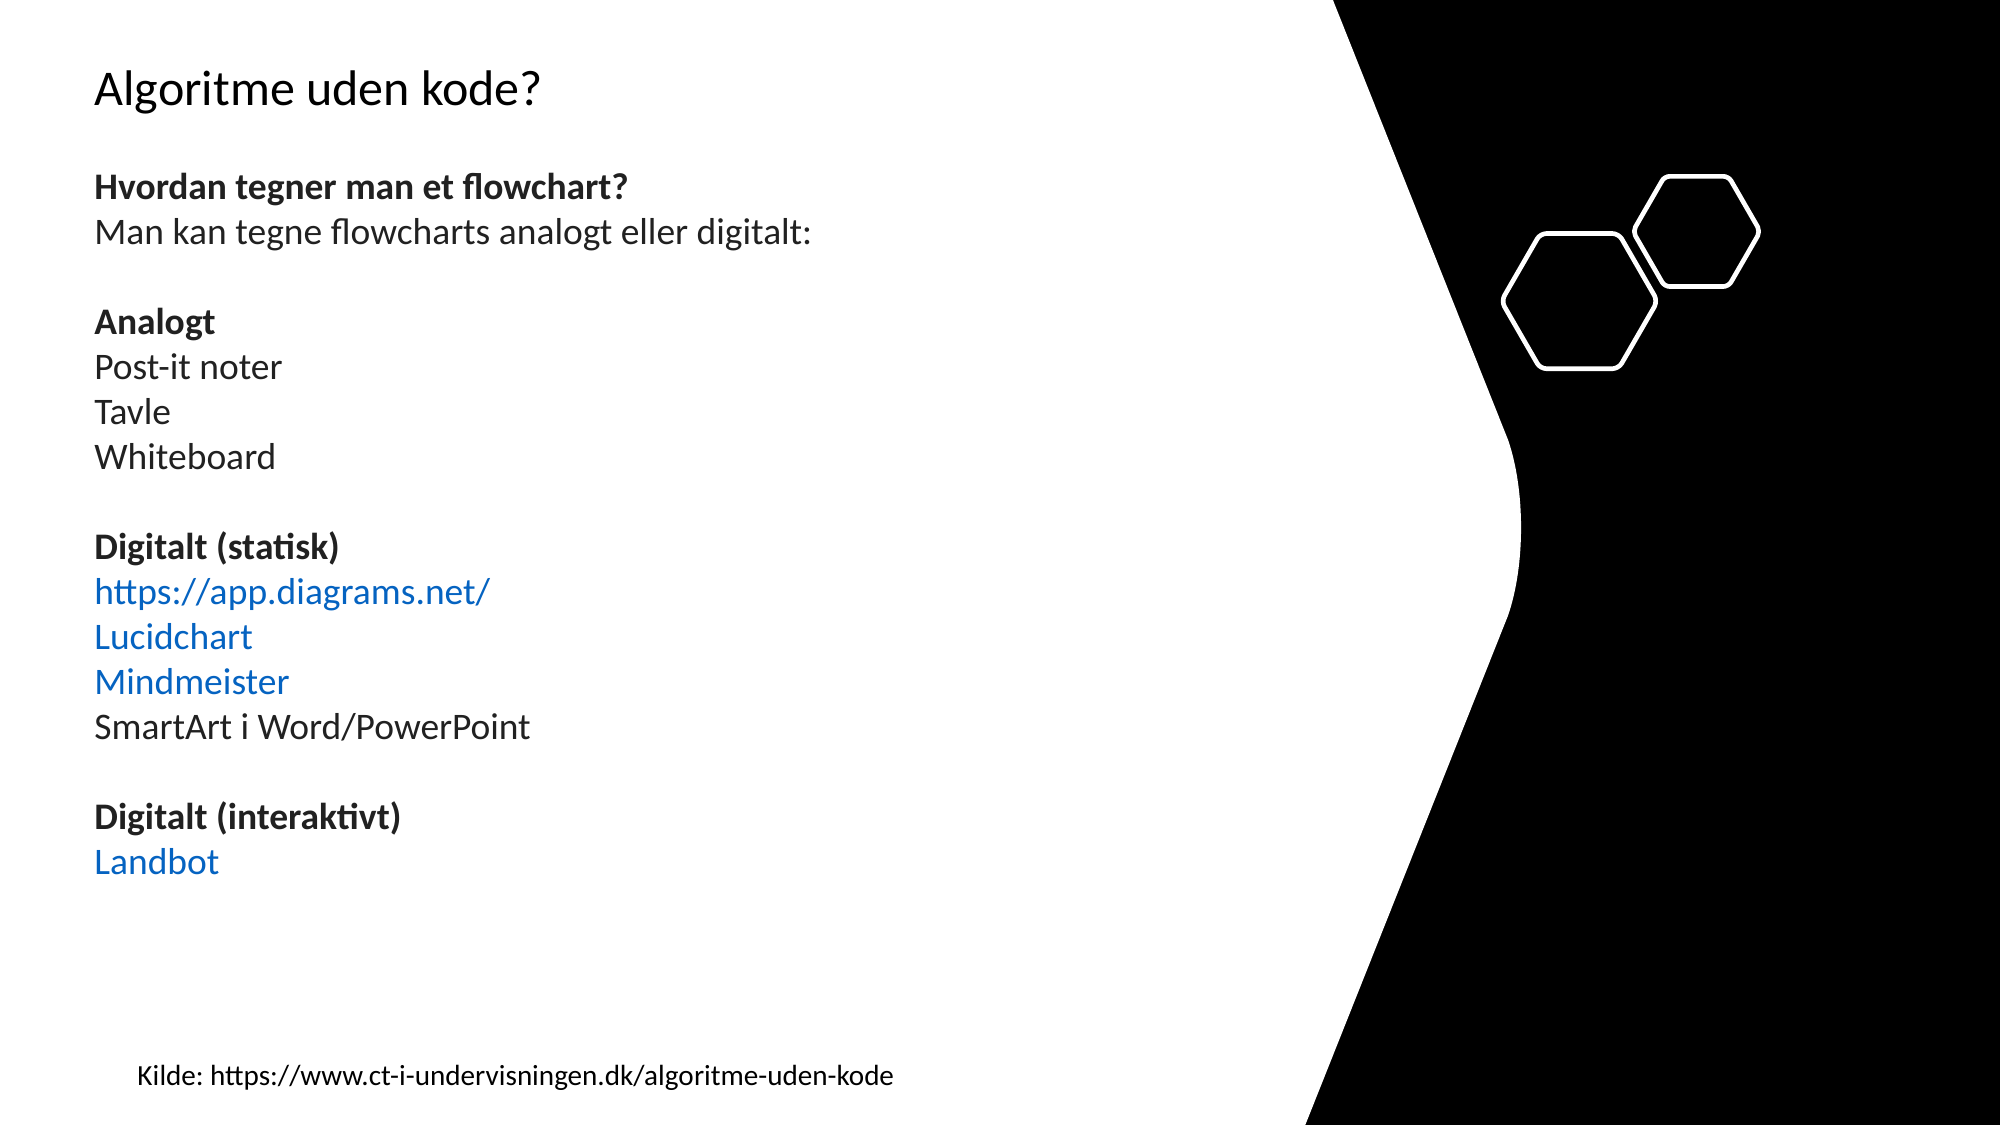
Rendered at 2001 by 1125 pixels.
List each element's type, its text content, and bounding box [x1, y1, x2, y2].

text_box Hvordan tegner man et flowchart? Man kan tegne flowcharts analogt eller digitalt: Analogt Post-it noter Tavle Whiteboard Digitalt (statisk) https://app.diagrams.net/ Lucidchart Mindmeister SmartArt i Word/PowerPoint Digitalt (interaktivt) Landbot [79, 154, 1241, 935]
text_box [1307, 0, 2000, 1125]
text_box Algoritme uden kode? [79, 48, 1167, 124]
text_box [1502, 176, 1759, 369]
text_box Kilde: https://www.ct-i-undervisningen.dk/algoritme-uden-kode [122, 1048, 910, 1099]
text_box [0, 0, 1523, 1125]
